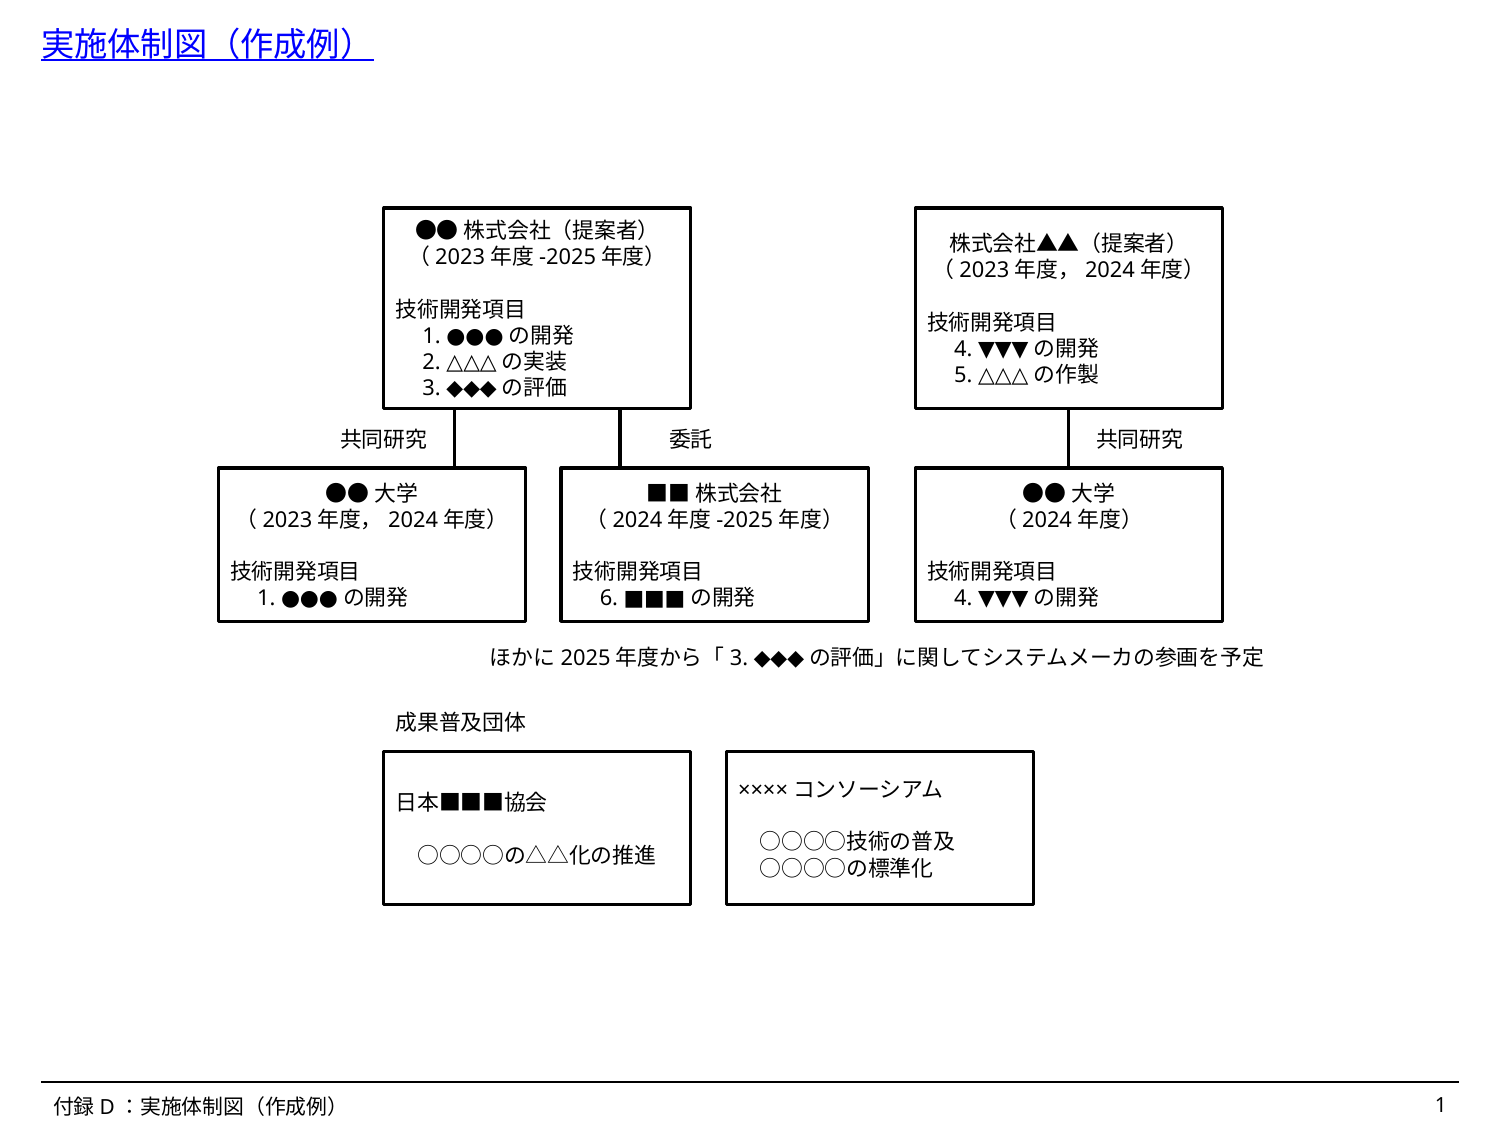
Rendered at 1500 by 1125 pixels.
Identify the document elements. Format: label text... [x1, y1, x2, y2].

text_box 成果普及団体 [383, 704, 573, 740]
text_box ■■株式会社 （2024年度-2025年度） 技術開発項目 6. ■■■の開発 [561, 467, 869, 622]
text_box 日本■■■協会 ○○○○の△△化の推進 [383, 751, 691, 905]
text_box ××××コンソーシアム ○○○○技術の普及 ○○○○の標準化 [726, 751, 1034, 905]
text_box ほかに2025年度から「3. ◆◆◆の評価」に関してシステムメーカの参画を予定 [478, 633, 1223, 681]
text_box 実施体制図（作成例） [41, 19, 1341, 67]
text_box 委託 [631, 420, 750, 457]
text_box 共同研究 [1080, 420, 1199, 457]
text_box ●●株式会社（提案者） （2023年度-2025年度） 技術開発項目 1. ●●●の開発 2. △△△の実装 3. ◆◆◆の評価 [383, 208, 691, 409]
text_box 共同研究 [324, 420, 443, 457]
text_box ●●大学 （2024年度） 技術開発項目 4. ▼▼▼の開発 [915, 467, 1223, 622]
text_box ●●大学 （2023年度，2024年度） 技術開発項目 1. ●●●の開発 [218, 467, 526, 622]
text_box 株式会社▲▲（提案者） （2023年度，2024年度） 技術開発項目 4. ▼▼▼の開発 5. △△△の作製 [915, 208, 1223, 409]
